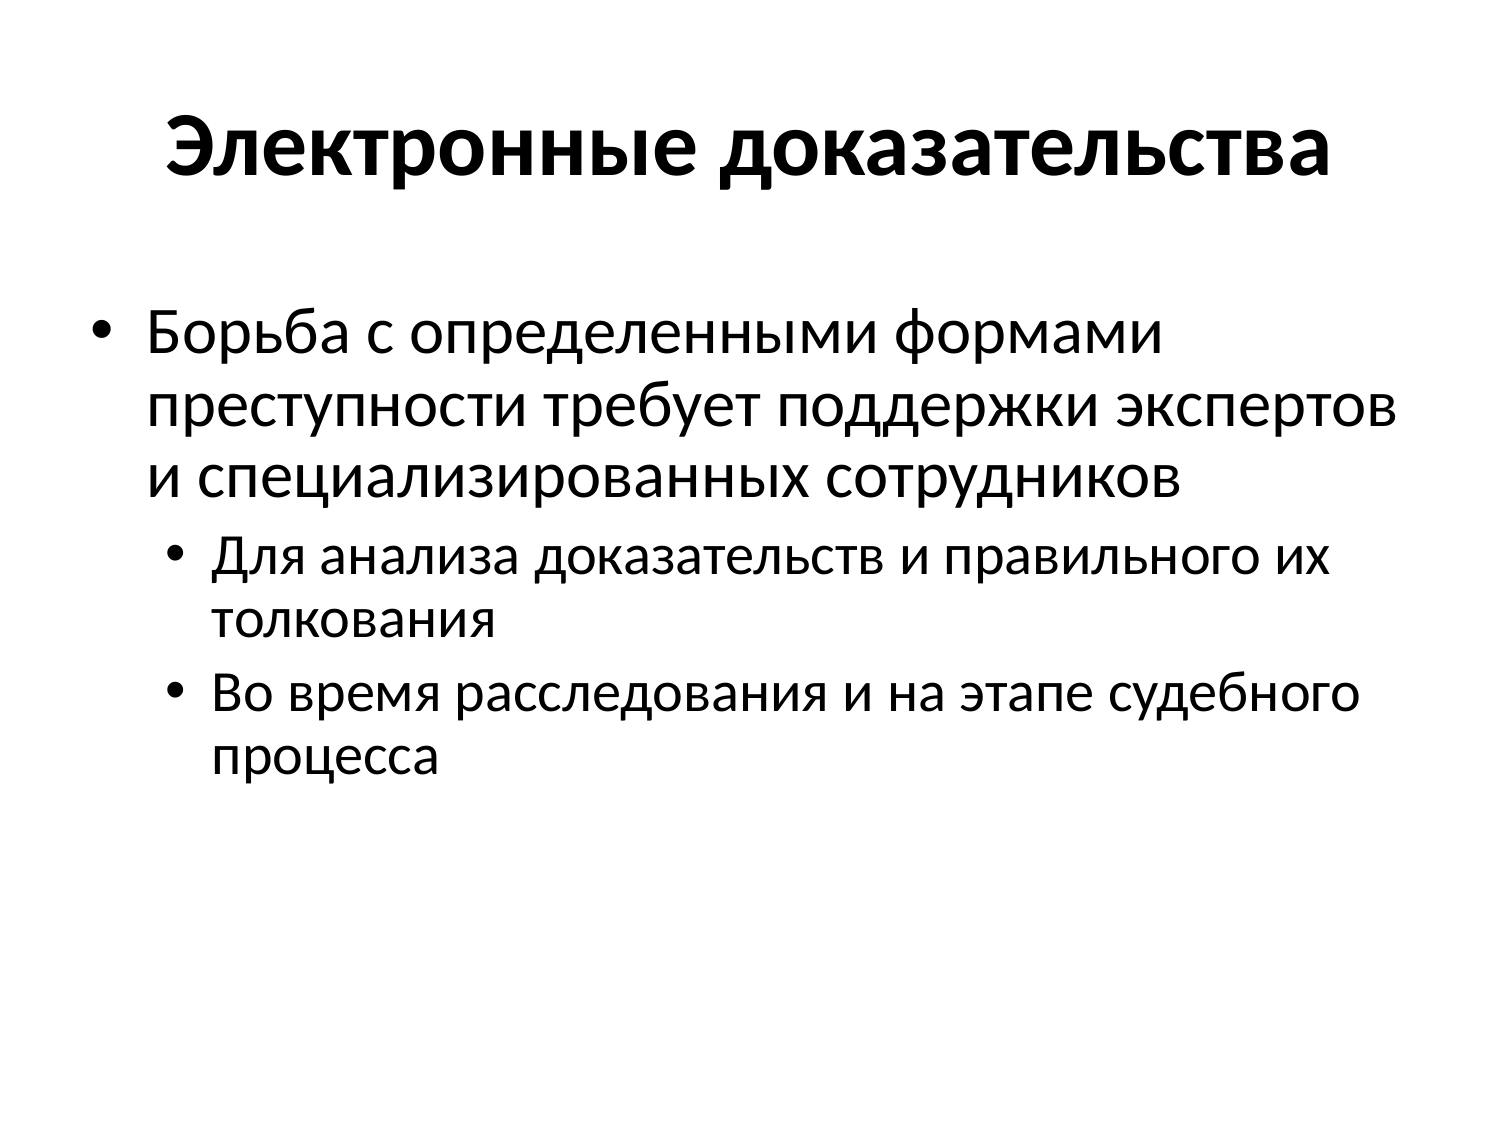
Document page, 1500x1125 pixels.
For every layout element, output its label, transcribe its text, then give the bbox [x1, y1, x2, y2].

list Борьба с определенными формами преступности требует поддержки экспертов и специализированных сотрудников Для анализа доказательств и правильного их толкования Во время расследования и на этапе судебного процесса [74, 288, 1426, 960]
title Электронные доказательства [74, 44, 1426, 233]
